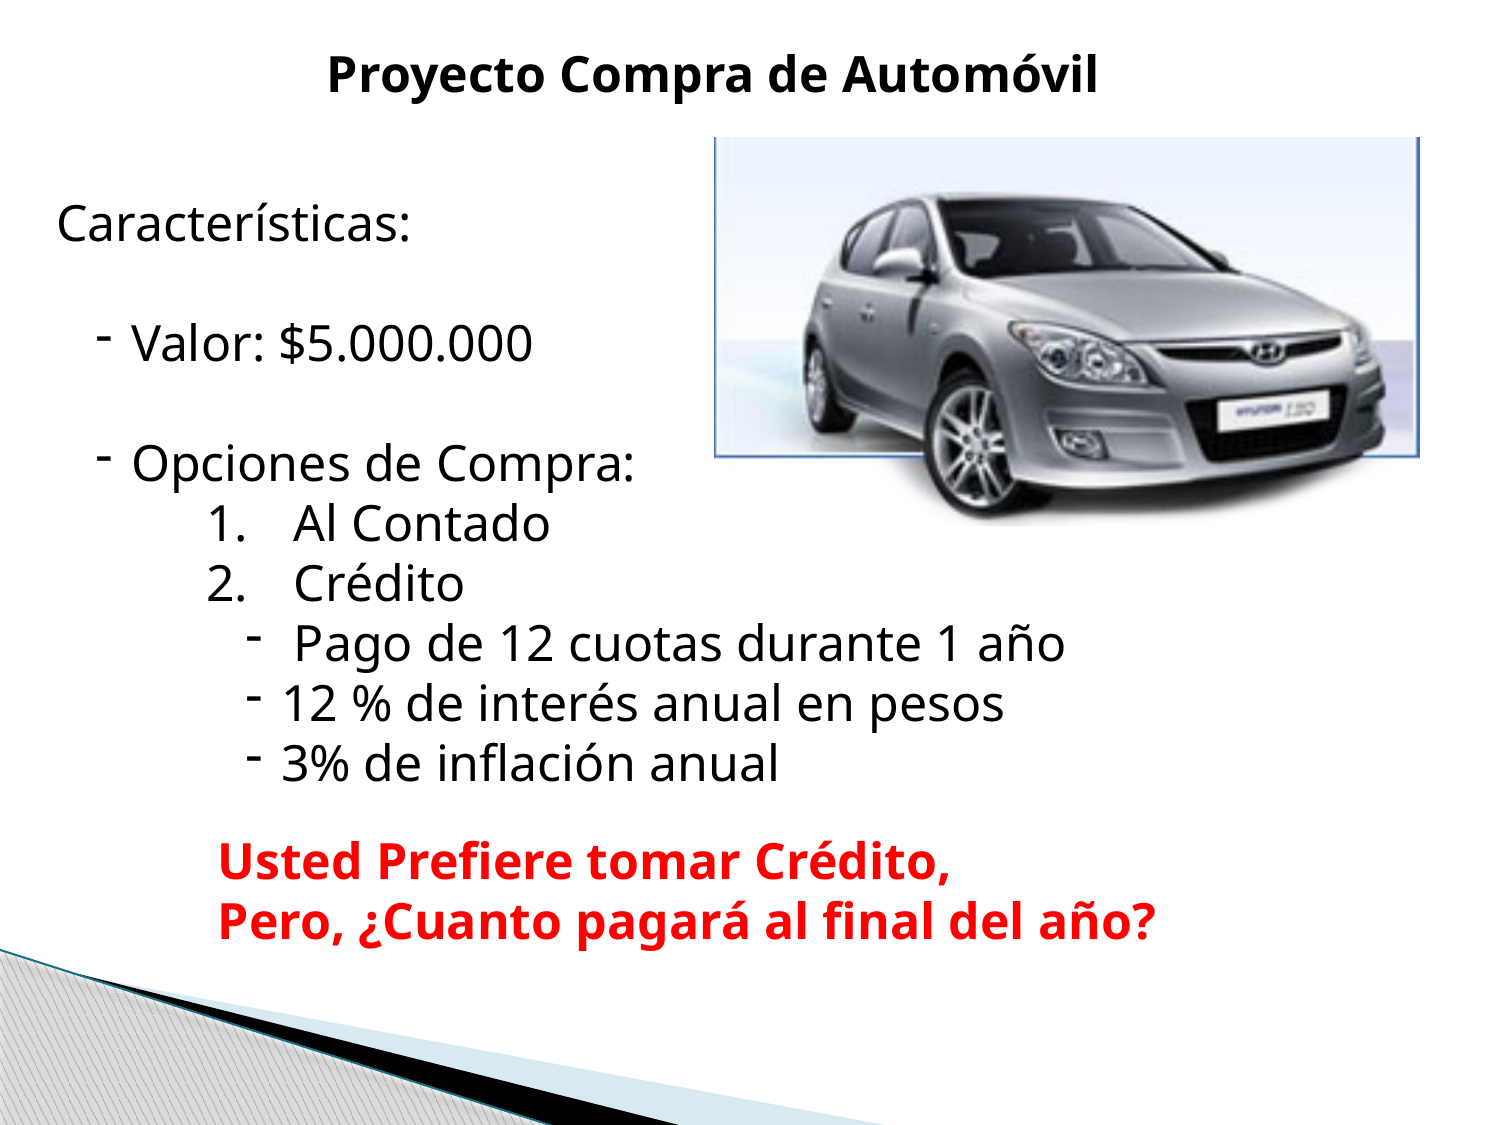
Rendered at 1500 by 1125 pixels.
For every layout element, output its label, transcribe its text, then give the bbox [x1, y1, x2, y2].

text_box Características: Valor: $5.000.000 Opciones de Compra: Al Contado Crédito Pago de 12 cuotas durante 1 año 12 % de interés anual en pesos 3% de inflación anual [41, 184, 1188, 800]
text_box Usted Prefiere tomar Crédito, Pero, ¿Cuanto pagará al final del año? [53, 822, 1341, 957]
picture [714, 136, 1420, 527]
text_box Proyecto Compra de Automóvil [140, 35, 1287, 110]
